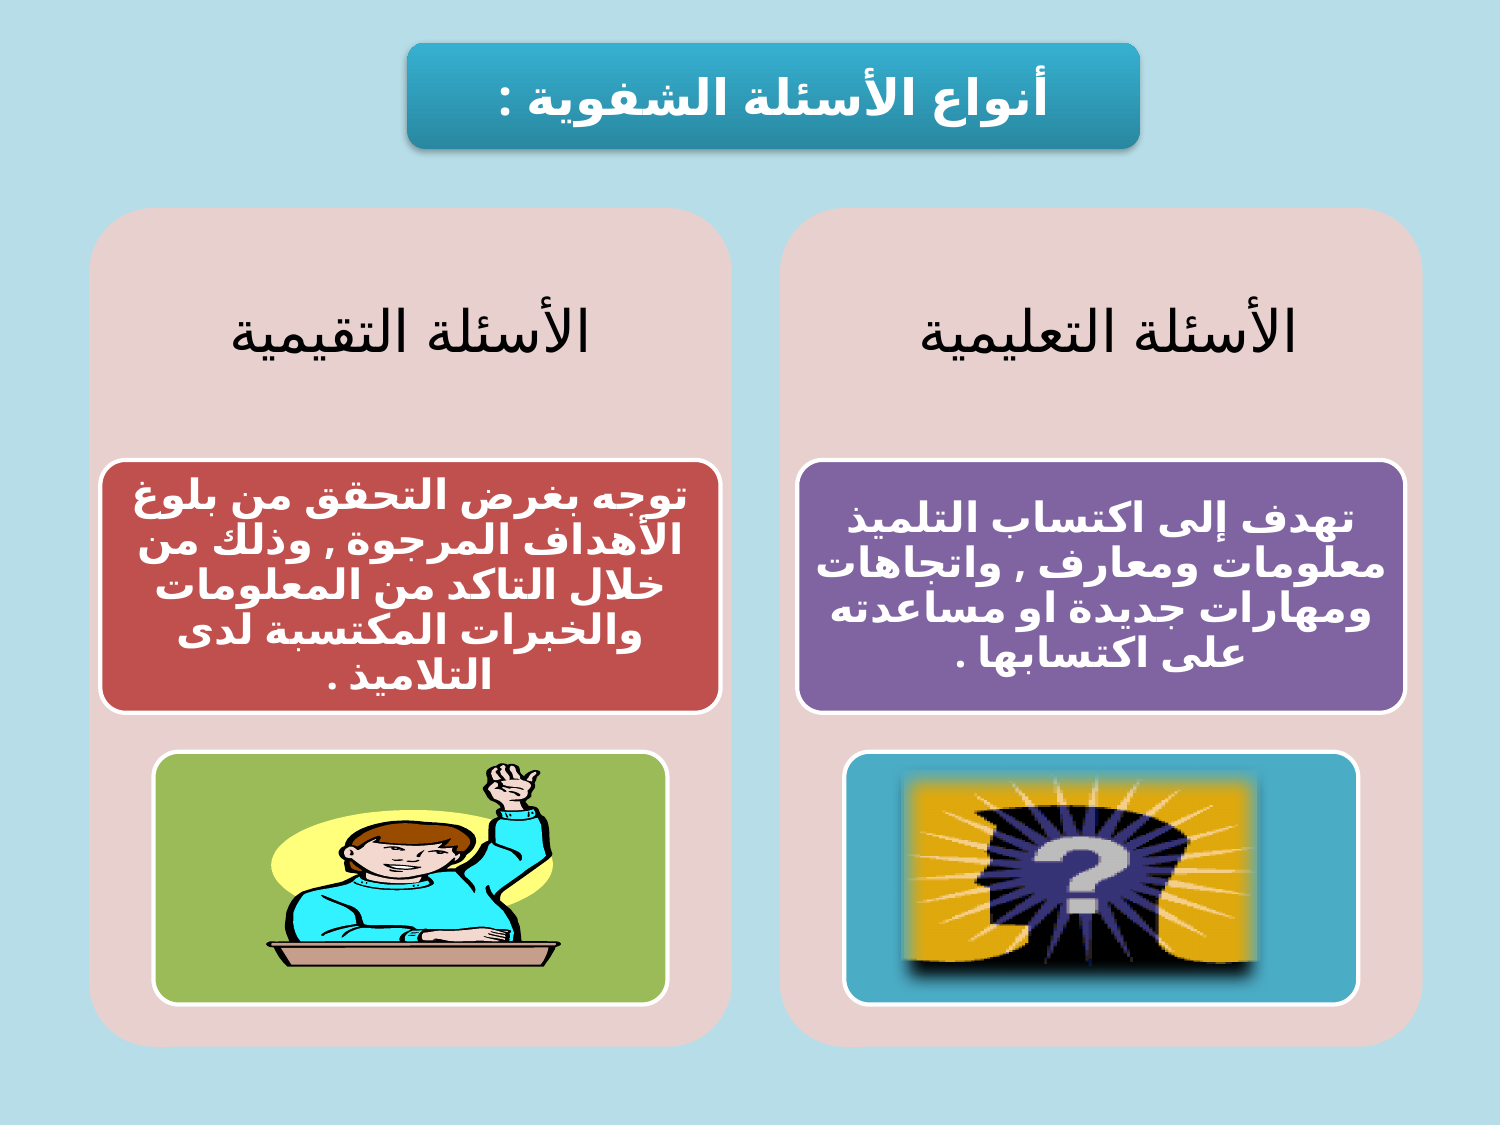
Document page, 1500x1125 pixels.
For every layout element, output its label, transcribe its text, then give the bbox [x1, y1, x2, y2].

picture [891, 763, 1270, 995]
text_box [88, 207, 1424, 1047]
text_box أنواع الأسئلة الشفوية : [407, 42, 1140, 149]
picture [265, 762, 562, 967]
